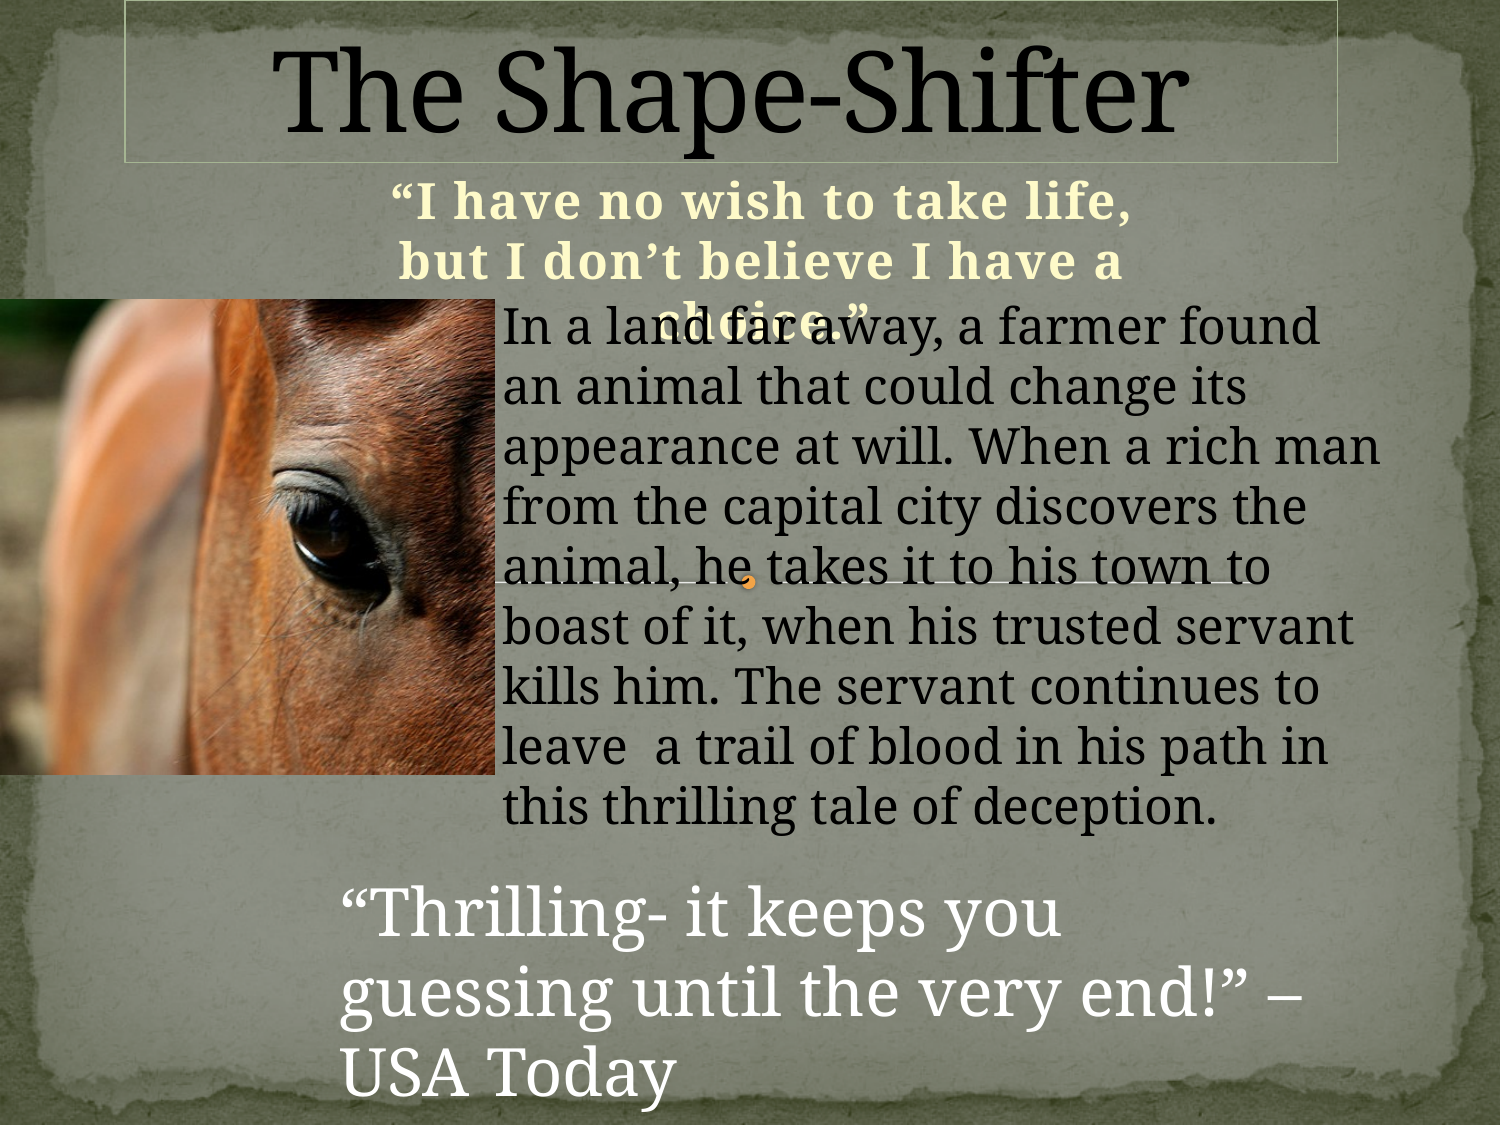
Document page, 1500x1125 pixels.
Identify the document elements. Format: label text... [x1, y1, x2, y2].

picture [0, 299, 495, 775]
title The Shape-Shifter [124, 0, 1338, 163]
subtitle “I have no wish to take life, but I don’t believe I have a choice.” [324, 163, 1200, 290]
text_box “Thrilling- it keeps you guessing until the very end!” –USA Today [324, 862, 1325, 1118]
text_box In a land far away, a farmer found an animal that could change its appearance at will. When a rich man from the capital city discovers the animal, he takes it to his town to boast of it, when his trusted servant kills him. The servant continues to leave a trail of blood in his path in this thrilling tale of deception. [487, 287, 1400, 843]
